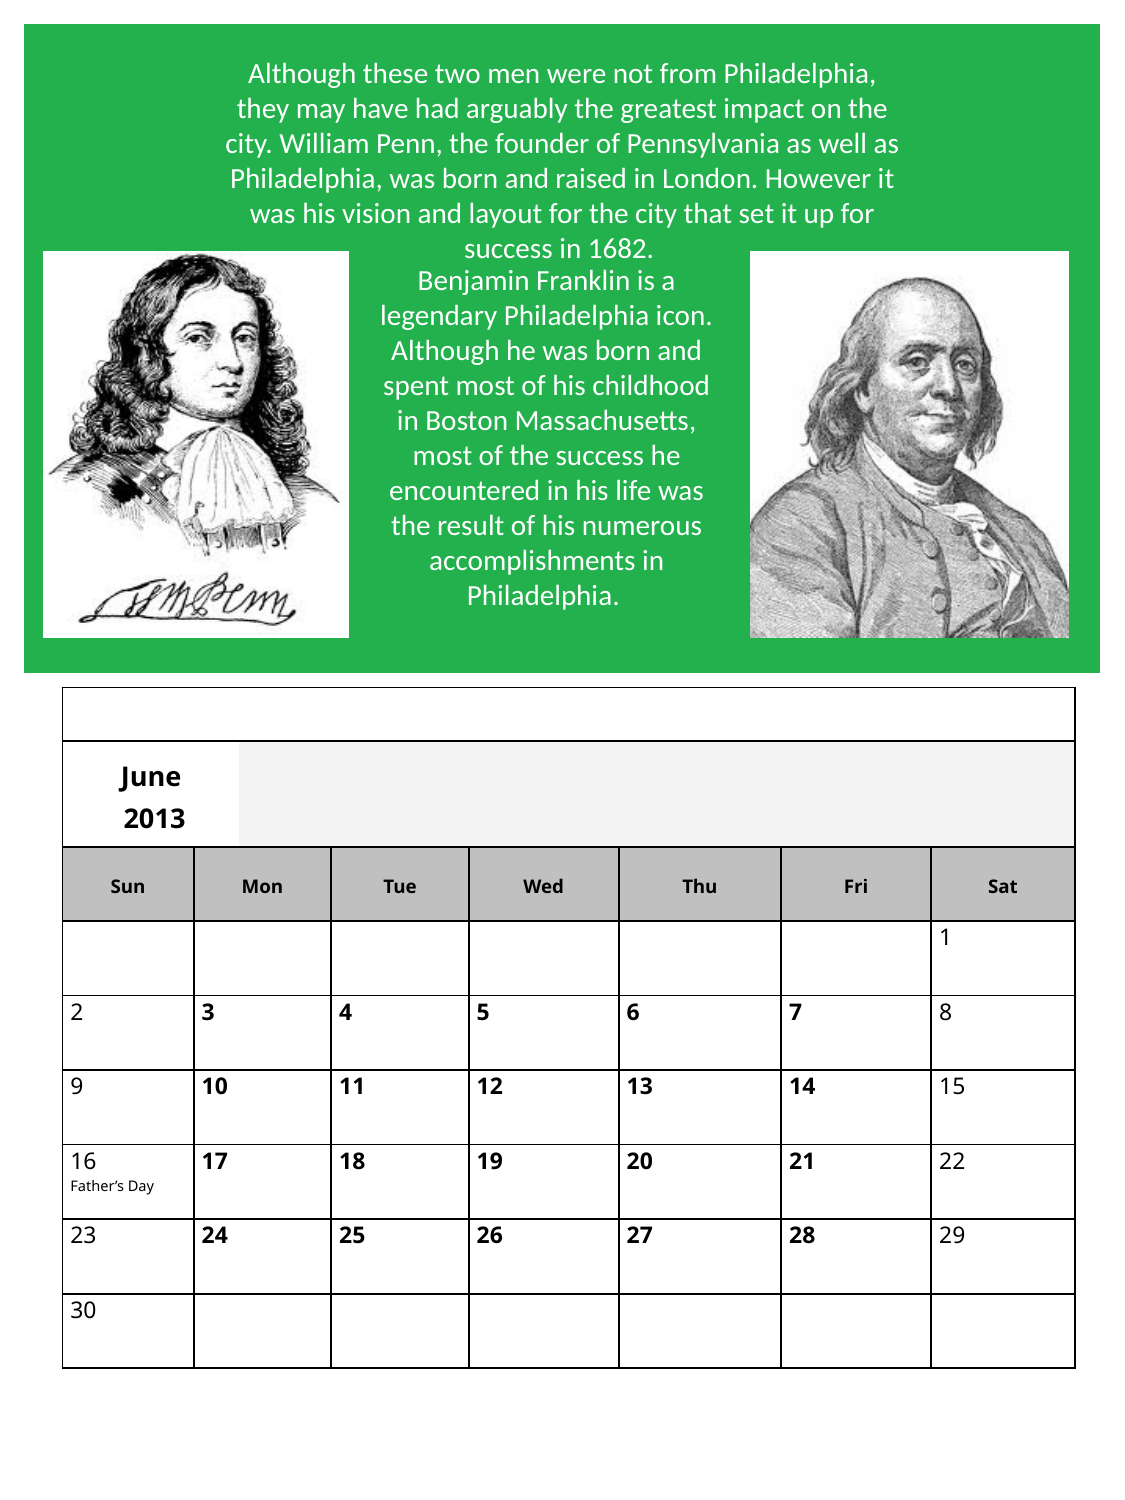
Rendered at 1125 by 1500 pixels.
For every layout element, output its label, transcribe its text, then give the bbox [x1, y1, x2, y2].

table_cell [239, 742, 1074, 846]
table_cell 4 [332, 996, 468, 1069]
table_cell [332, 1295, 468, 1367]
table_cell 9 [63, 1071, 193, 1144]
table_cell [332, 922, 468, 995]
table_cell 2 [63, 996, 193, 1069]
table_cell 6 [620, 996, 780, 1069]
table_cell [470, 922, 618, 995]
table_cell 27 [620, 1220, 780, 1293]
table_cell 10 [195, 1071, 330, 1144]
table_cell 14 [782, 1071, 930, 1144]
table_cell 21 [782, 1145, 930, 1218]
table_cell 1 [932, 922, 1074, 995]
table_cell [932, 1295, 1074, 1367]
table_cell 30 [63, 1295, 193, 1367]
picture [24, 24, 1101, 675]
table_cell [63, 922, 193, 995]
table_cell Sun [63, 848, 193, 920]
table_cell 24 [195, 1220, 330, 1293]
table_cell Tue [332, 848, 468, 920]
table_header [239, 688, 1074, 740]
table_cell [620, 1295, 780, 1367]
table_cell 28 [782, 1220, 930, 1293]
table_cell Fri [782, 848, 930, 920]
table_cell 26 [470, 1220, 618, 1293]
table_cell 22 [932, 1145, 1074, 1218]
table_header [63, 688, 239, 740]
table_cell 11 [332, 1071, 468, 1144]
table_cell 29 [932, 1220, 1074, 1293]
table_cell Wed [470, 848, 618, 920]
table_cell 7 [782, 996, 930, 1069]
table_cell [620, 922, 780, 995]
table_cell [195, 1295, 330, 1367]
table_cell Sat [932, 848, 1074, 920]
table_cell [195, 922, 330, 995]
table_cell 20 [620, 1145, 780, 1218]
table_cell 23 [63, 1220, 193, 1293]
table_cell 25 [332, 1220, 468, 1293]
table_cell 8 [932, 996, 1074, 1069]
table_cell 16 Father’s Day [63, 1145, 193, 1218]
table_cell 18 [332, 1145, 468, 1218]
table_cell [782, 922, 930, 995]
table_cell 3 [195, 996, 330, 1069]
table_cell 12 [470, 1071, 618, 1144]
table_cell [782, 1295, 930, 1367]
table_cell 15 [932, 1071, 1074, 1144]
table_cell 5 [470, 996, 618, 1069]
table_cell 17 [195, 1145, 330, 1218]
table_cell Mon [195, 848, 330, 920]
table_cell 13 [620, 1071, 780, 1144]
table_cell Thu [620, 848, 780, 920]
table_cell [470, 1295, 618, 1367]
table_cell 19 [470, 1145, 618, 1218]
table_cell June 2013 [63, 742, 239, 846]
